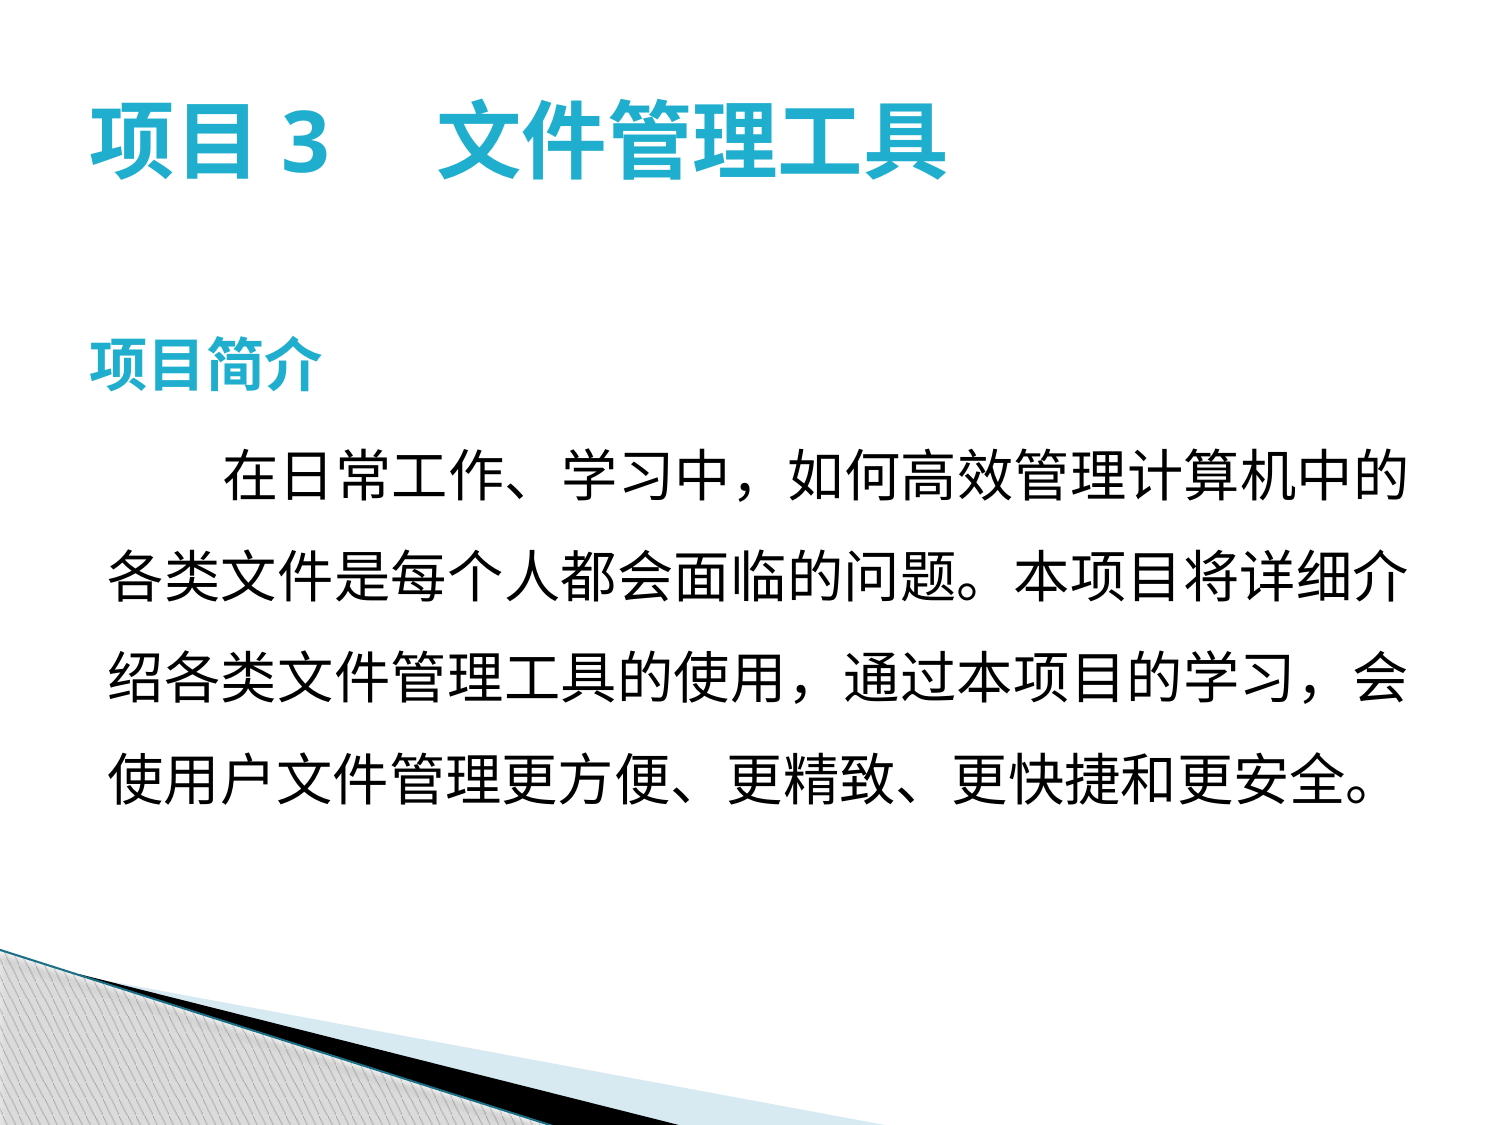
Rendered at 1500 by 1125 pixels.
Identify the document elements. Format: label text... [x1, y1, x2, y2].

list 项目简介 在日常工作、学习中，如何高效管理计算机中的各类文件是每个人都会面临的问题。本项目将详细介绍各类文件管理工具的使用，通过本项目的学习，会使用户文件管理更方便、更精致、更快捷和更安全。 [75, 278, 1425, 1000]
title 项目3 文件管理工具 [75, 45, 1425, 233]
